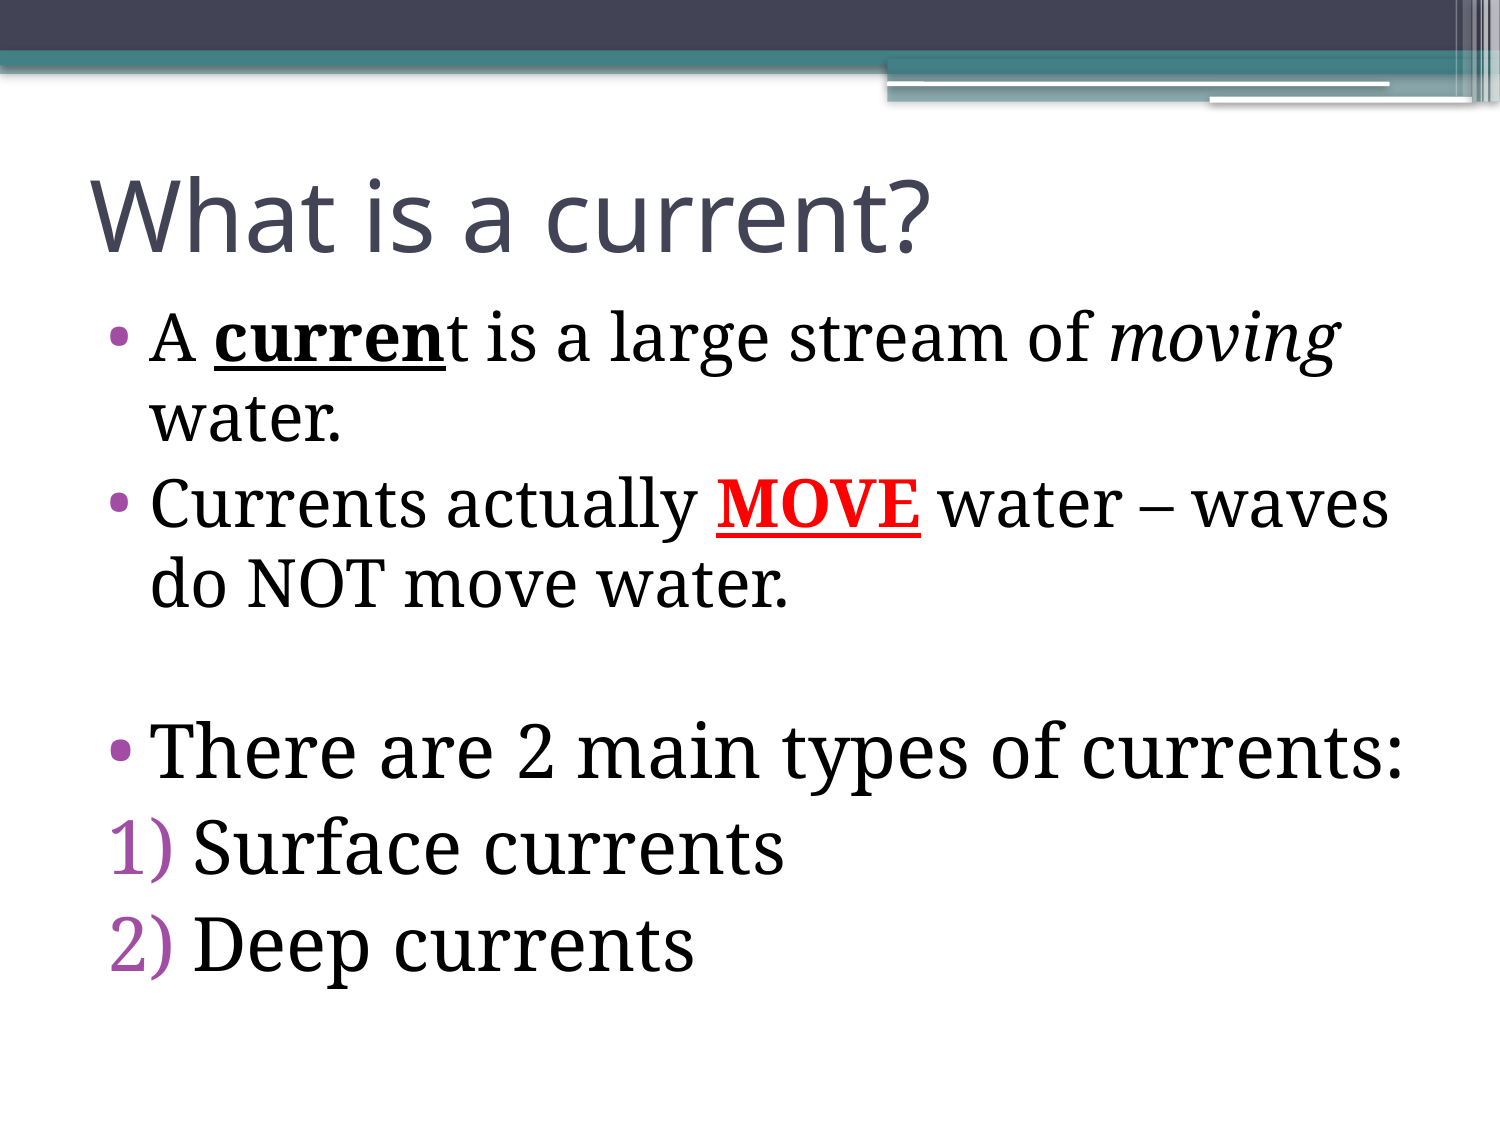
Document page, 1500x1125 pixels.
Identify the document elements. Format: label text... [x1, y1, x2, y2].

title What is a current? [75, 125, 1425, 287]
list A current is a large stream of moving water. Currents actually MOVE water – waves do NOT move water. There are 2 main types of currents: Surface currents Deep currents [75, 287, 1425, 1079]
